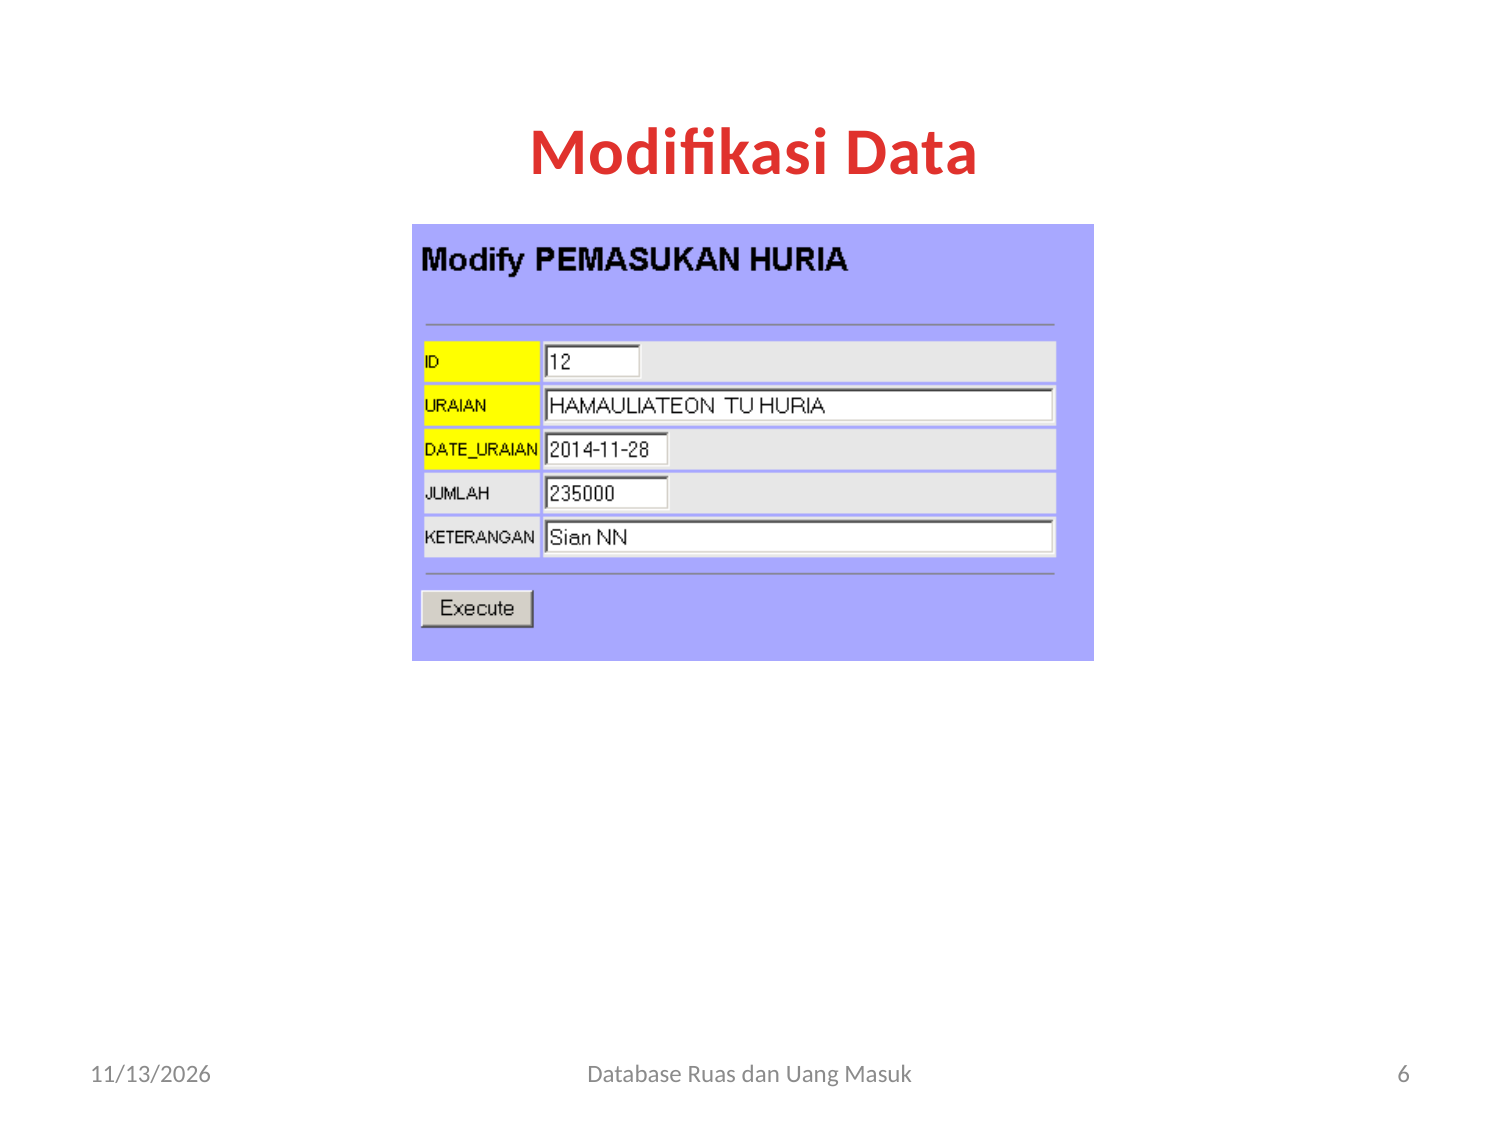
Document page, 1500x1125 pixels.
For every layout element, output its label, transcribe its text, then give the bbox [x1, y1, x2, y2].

text_box Modifikasi Data [514, 99, 995, 195]
picture [412, 224, 1094, 662]
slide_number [75, 1042, 425, 1103]
slide_number 6 [1074, 1042, 1425, 1103]
footer Database Ruas dan Uang Masuk [512, 1042, 988, 1103]
